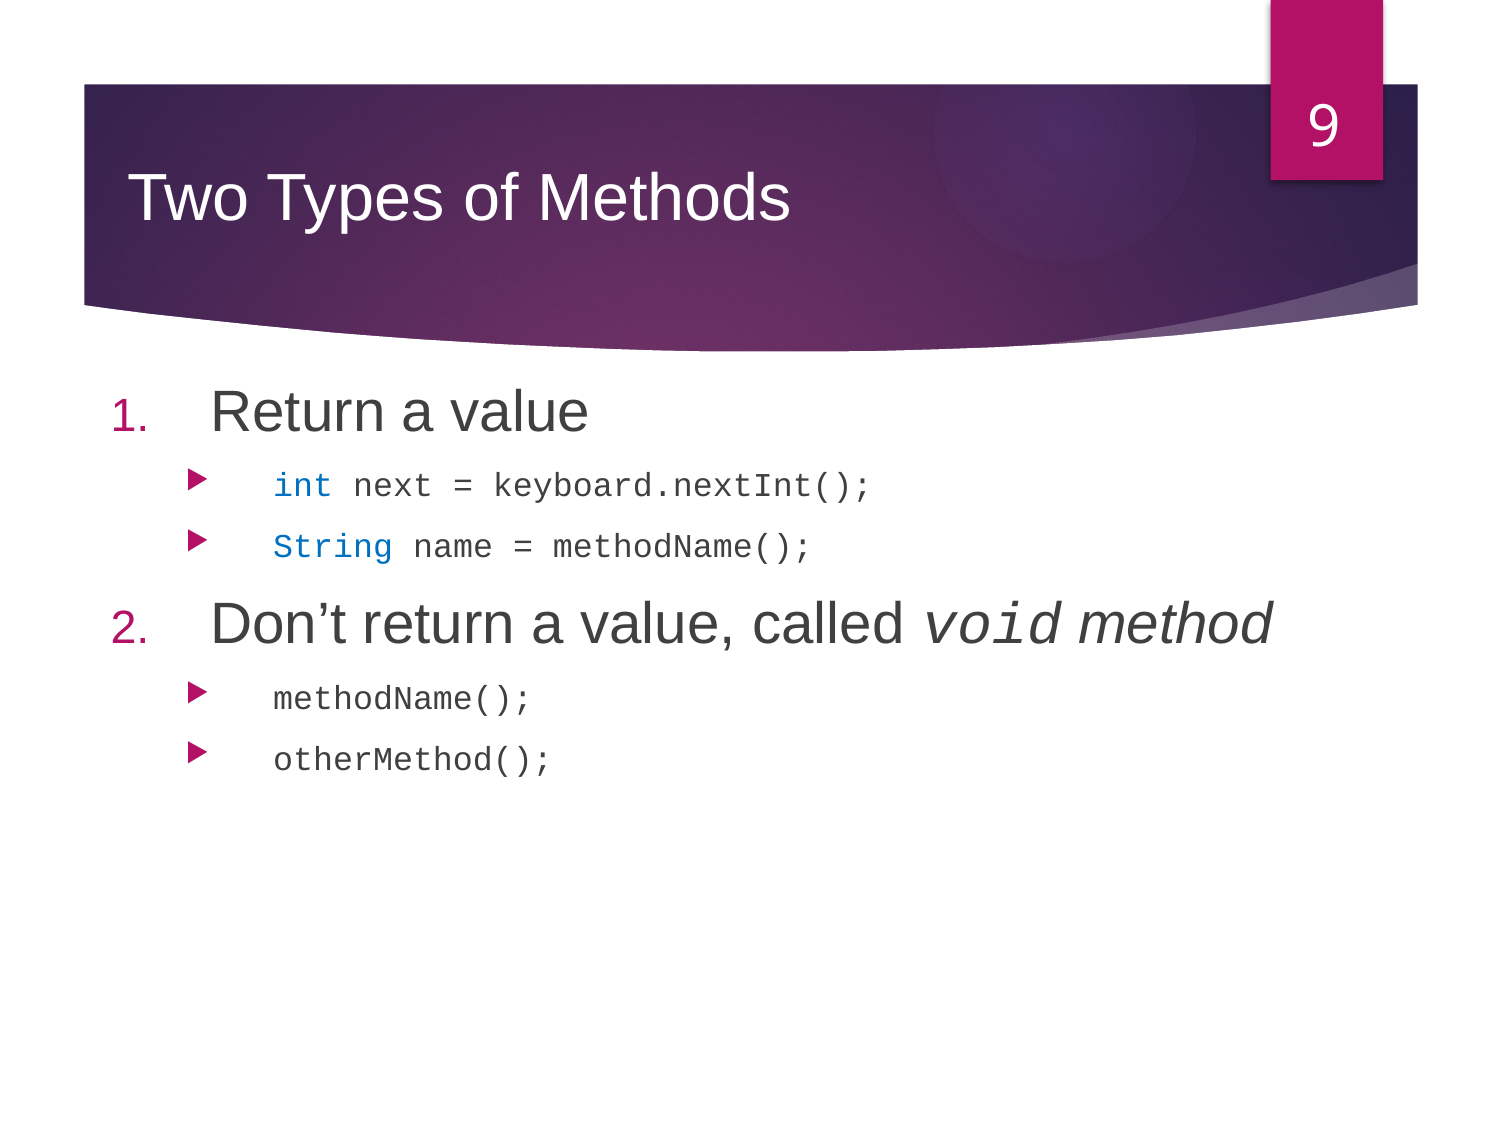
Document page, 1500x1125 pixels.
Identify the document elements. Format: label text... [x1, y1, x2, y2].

list Return a value int next = keyboard.nextInt(); String name = methodName(); Don’t return a value, called void method methodName(); otherMethod(); [95, 365, 1371, 1018]
slide_number 9 [1259, 48, 1390, 175]
title Two Types of Methods [112, 92, 1388, 296]
